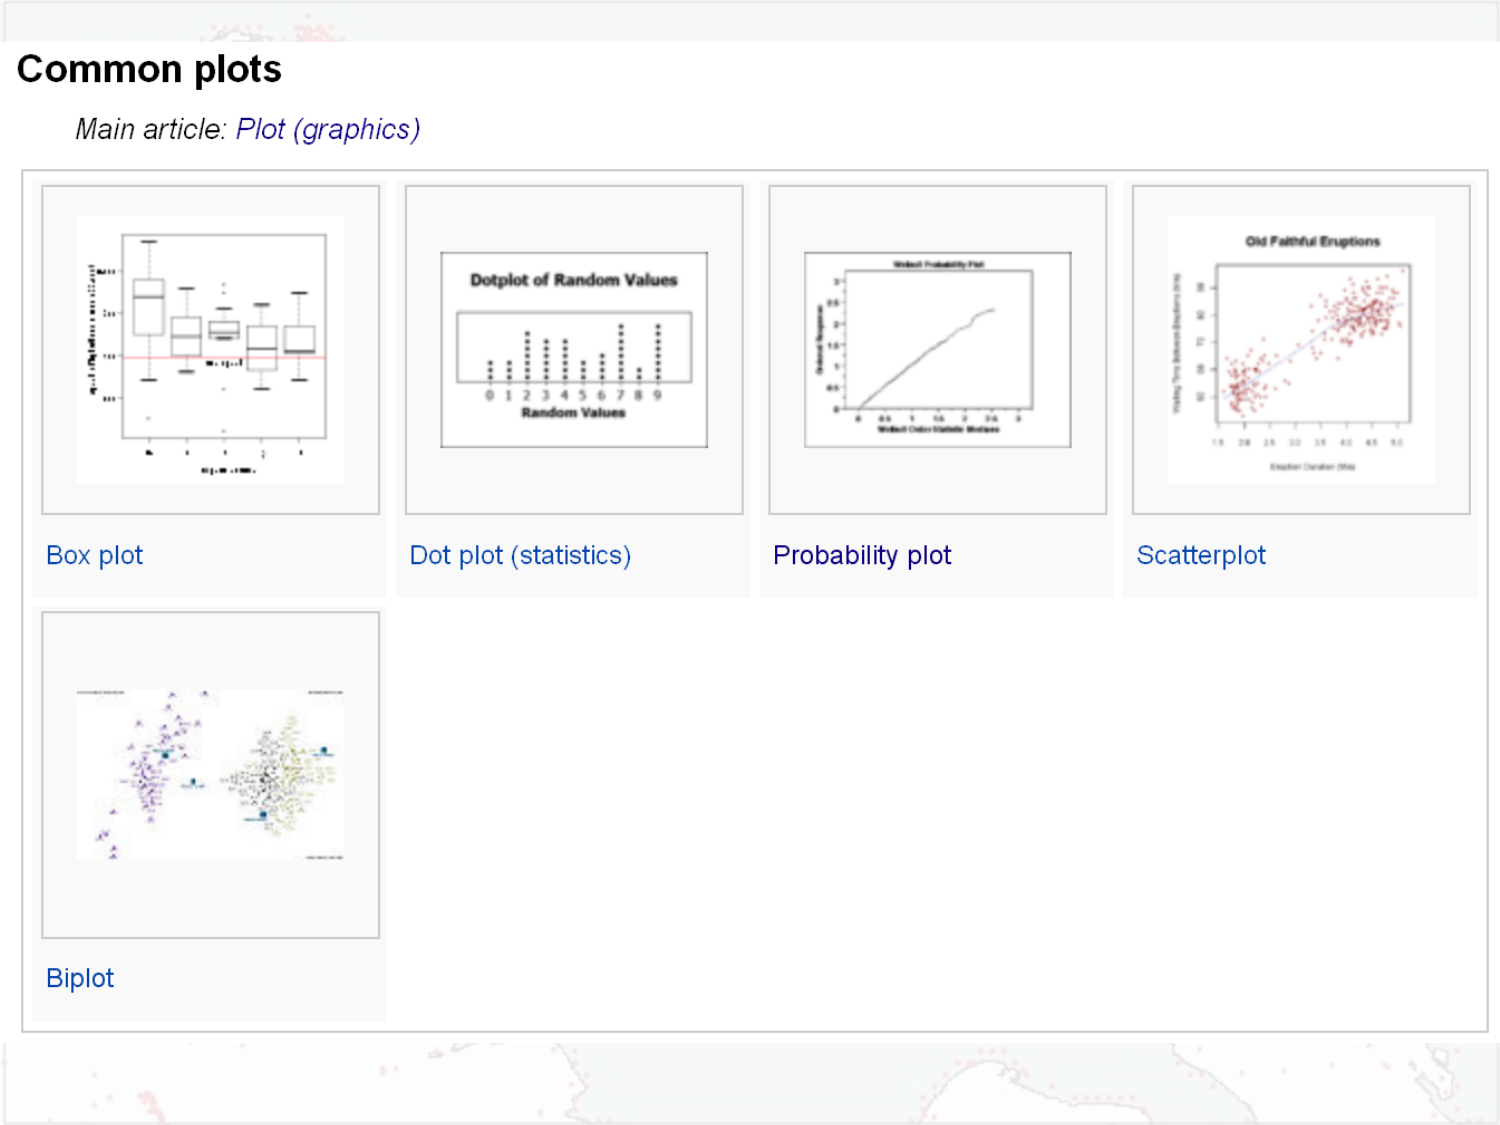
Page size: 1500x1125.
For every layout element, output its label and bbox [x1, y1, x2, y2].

picture [0, 42, 1500, 1044]
